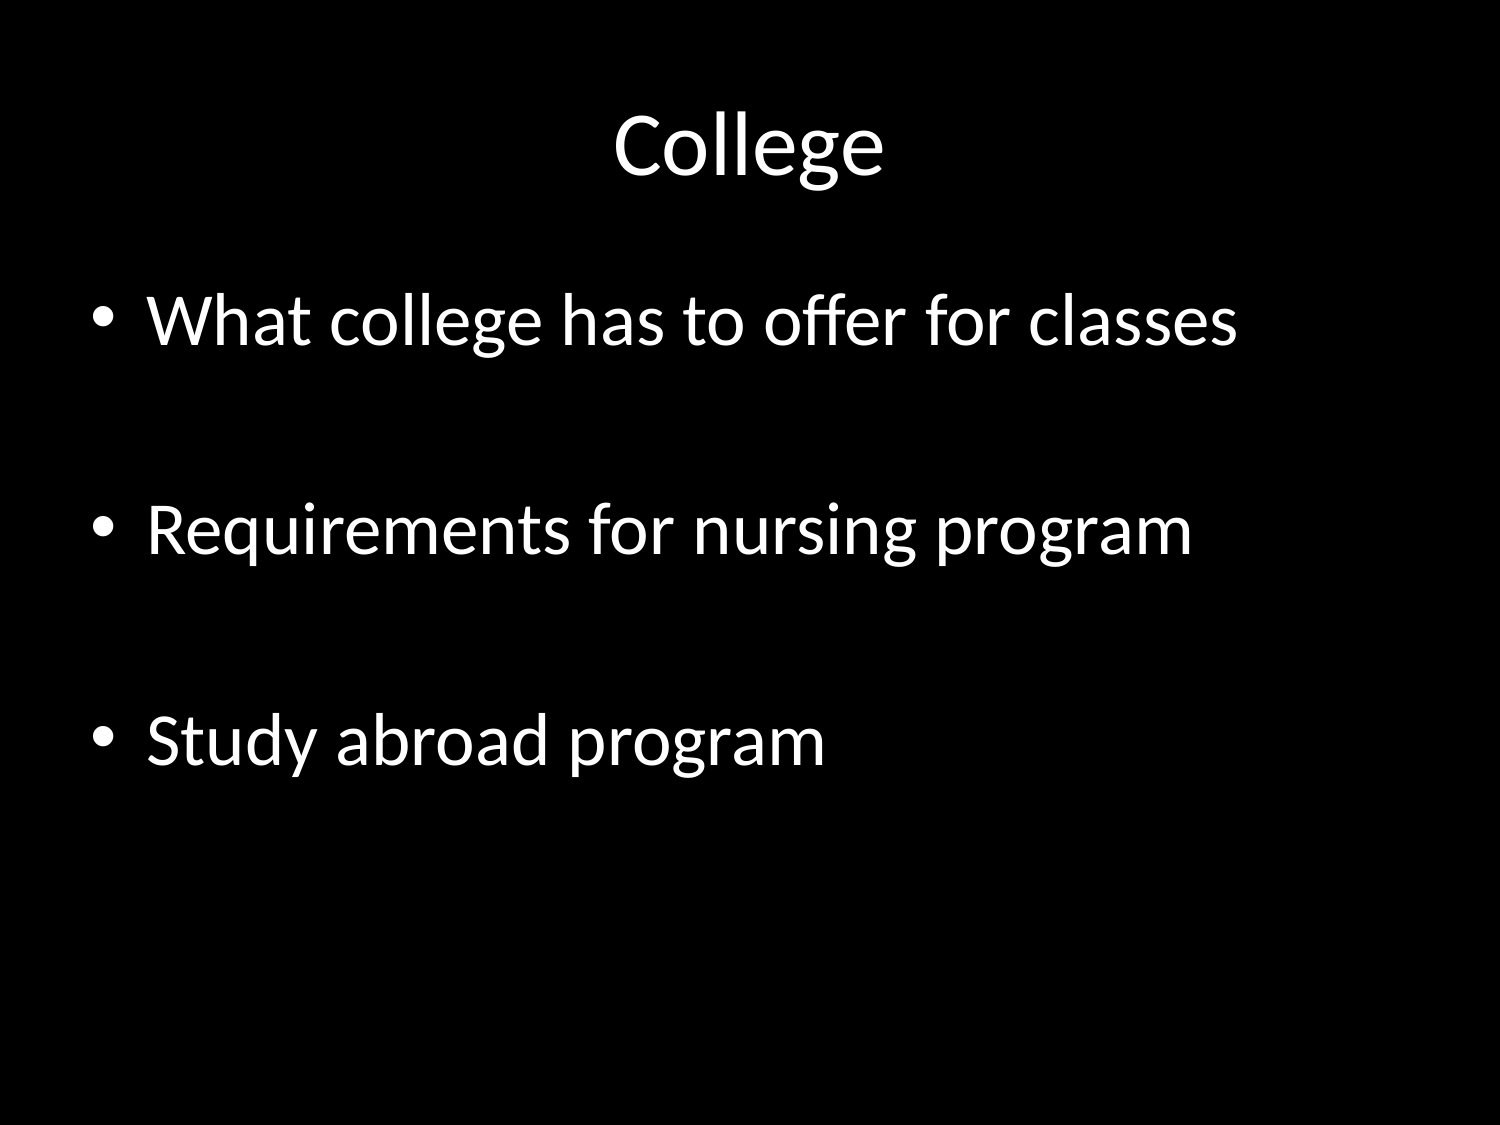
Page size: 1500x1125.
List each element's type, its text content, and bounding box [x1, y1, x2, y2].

title College [75, 45, 1425, 233]
list What college has to offer for classes Requirements for nursing program Study abroad program [75, 262, 1425, 1005]
